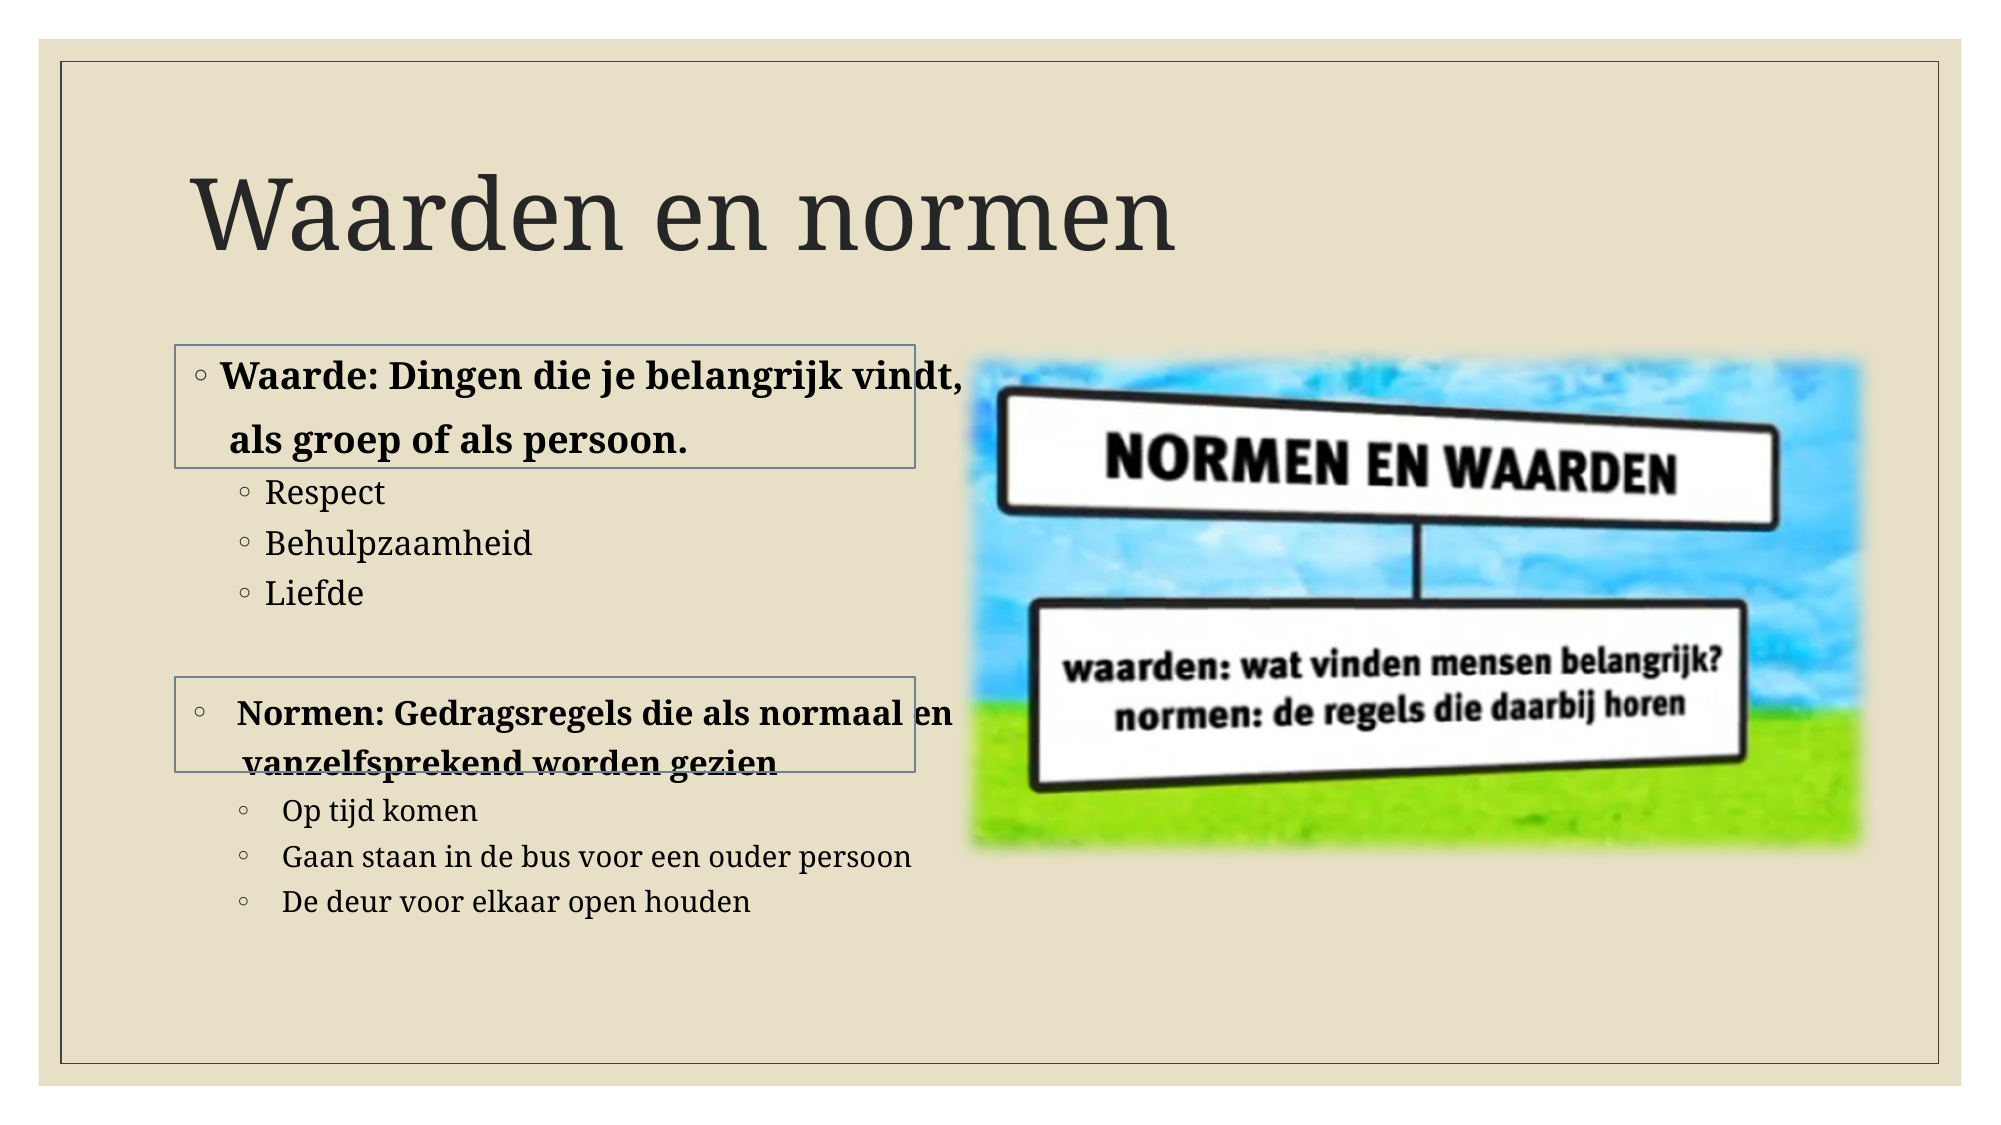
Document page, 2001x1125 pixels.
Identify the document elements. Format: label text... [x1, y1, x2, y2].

text_box [174, 344, 916, 469]
picture [956, 344, 1877, 863]
list Waarde: Dingen die je belangrijk vindt, als groep of als persoon. Respect Behulpzaamheid Liefde Normen: Gedragsregels die als normaal en vanzelfsprekend worden gezien Op tijd komen Gaan staan in de bus voor een ouder persoon De deur voor elkaar open houden [174, 345, 1239, 990]
text_box [174, 676, 916, 773]
title Waarden en normen [174, 105, 1825, 331]
